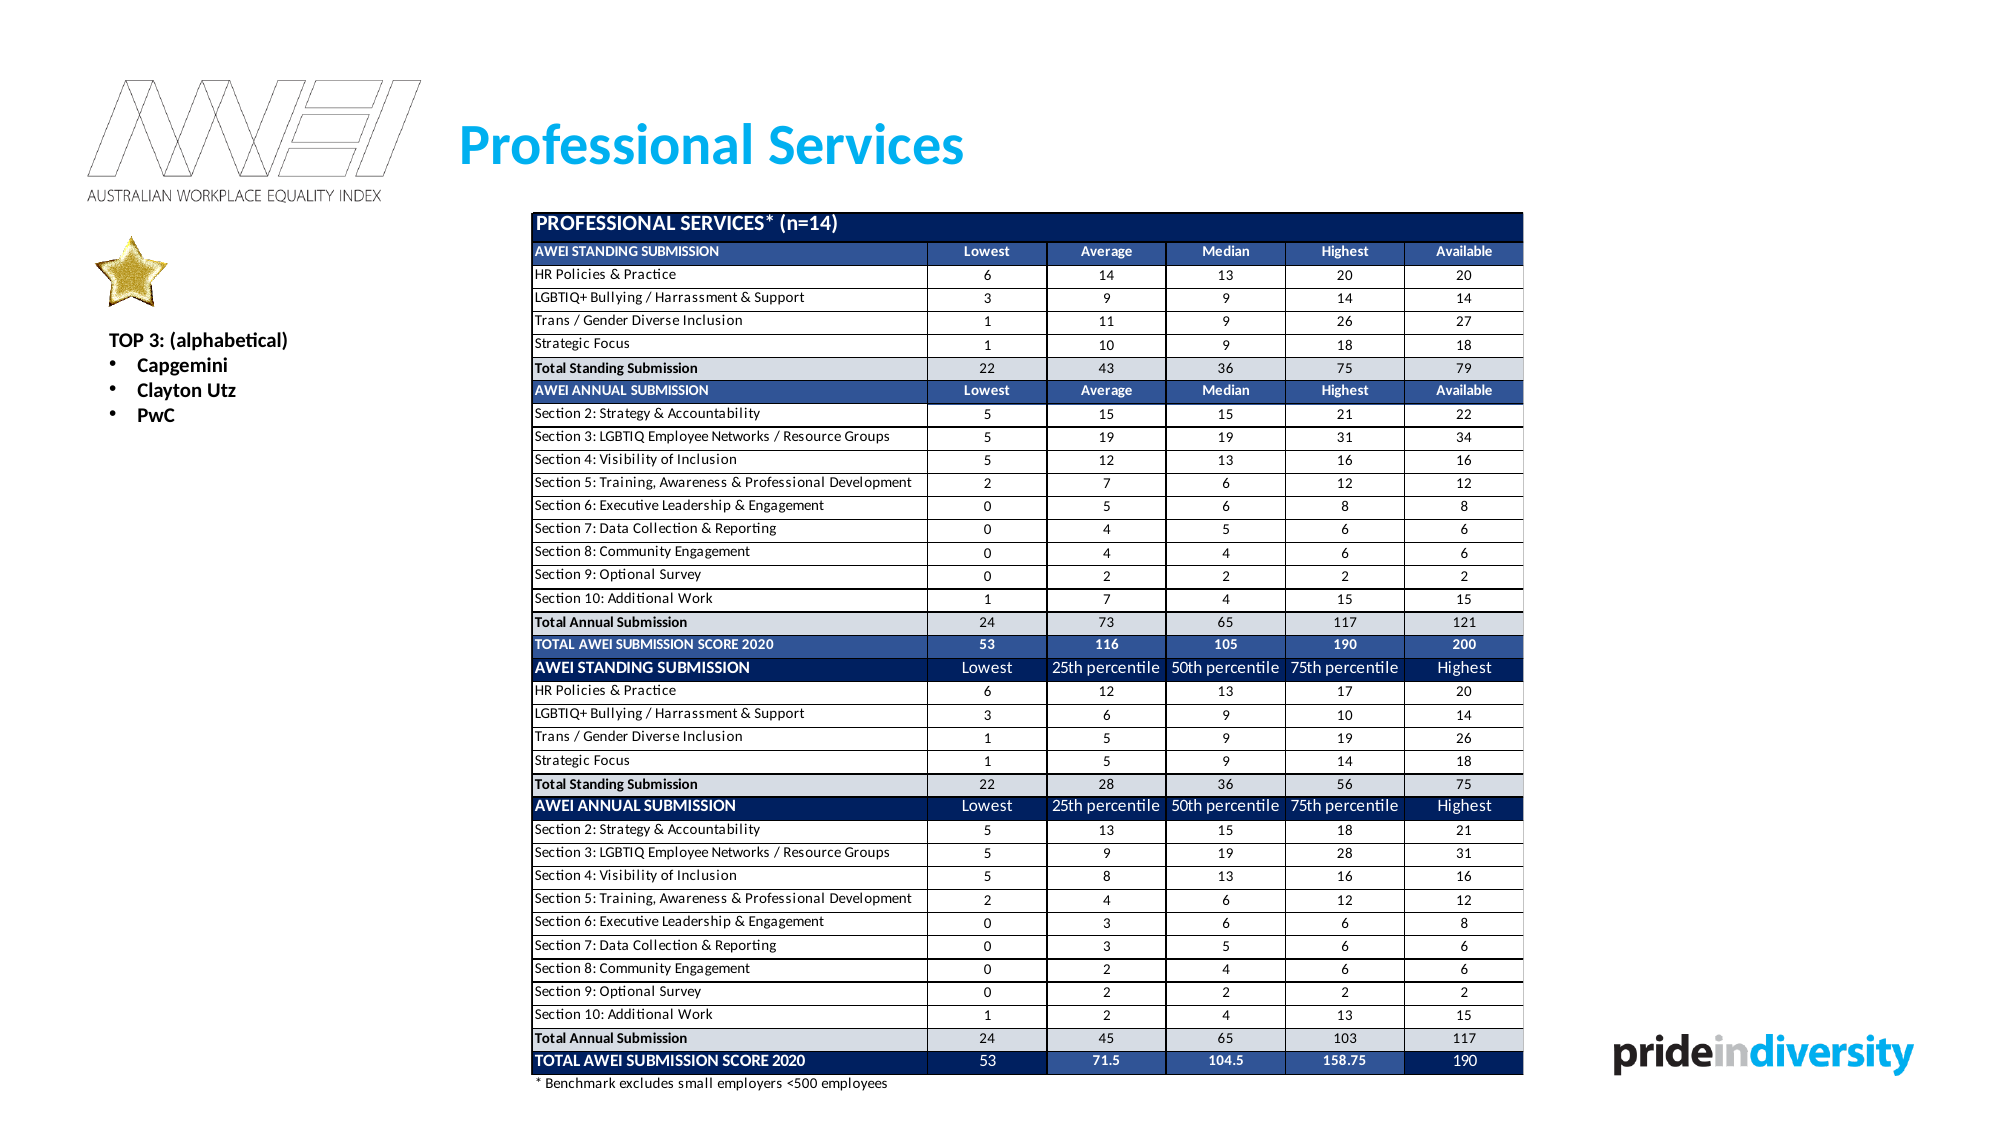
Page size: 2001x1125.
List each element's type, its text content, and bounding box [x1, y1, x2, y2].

picture [1758, 1050, 1765, 1061]
picture [1614, 1034, 1914, 1076]
picture [531, 212, 1525, 1099]
picture [1900, 1049, 1914, 1076]
picture [86, 78, 422, 204]
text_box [94, 235, 445, 436]
title Professional Services [444, 47, 1914, 235]
